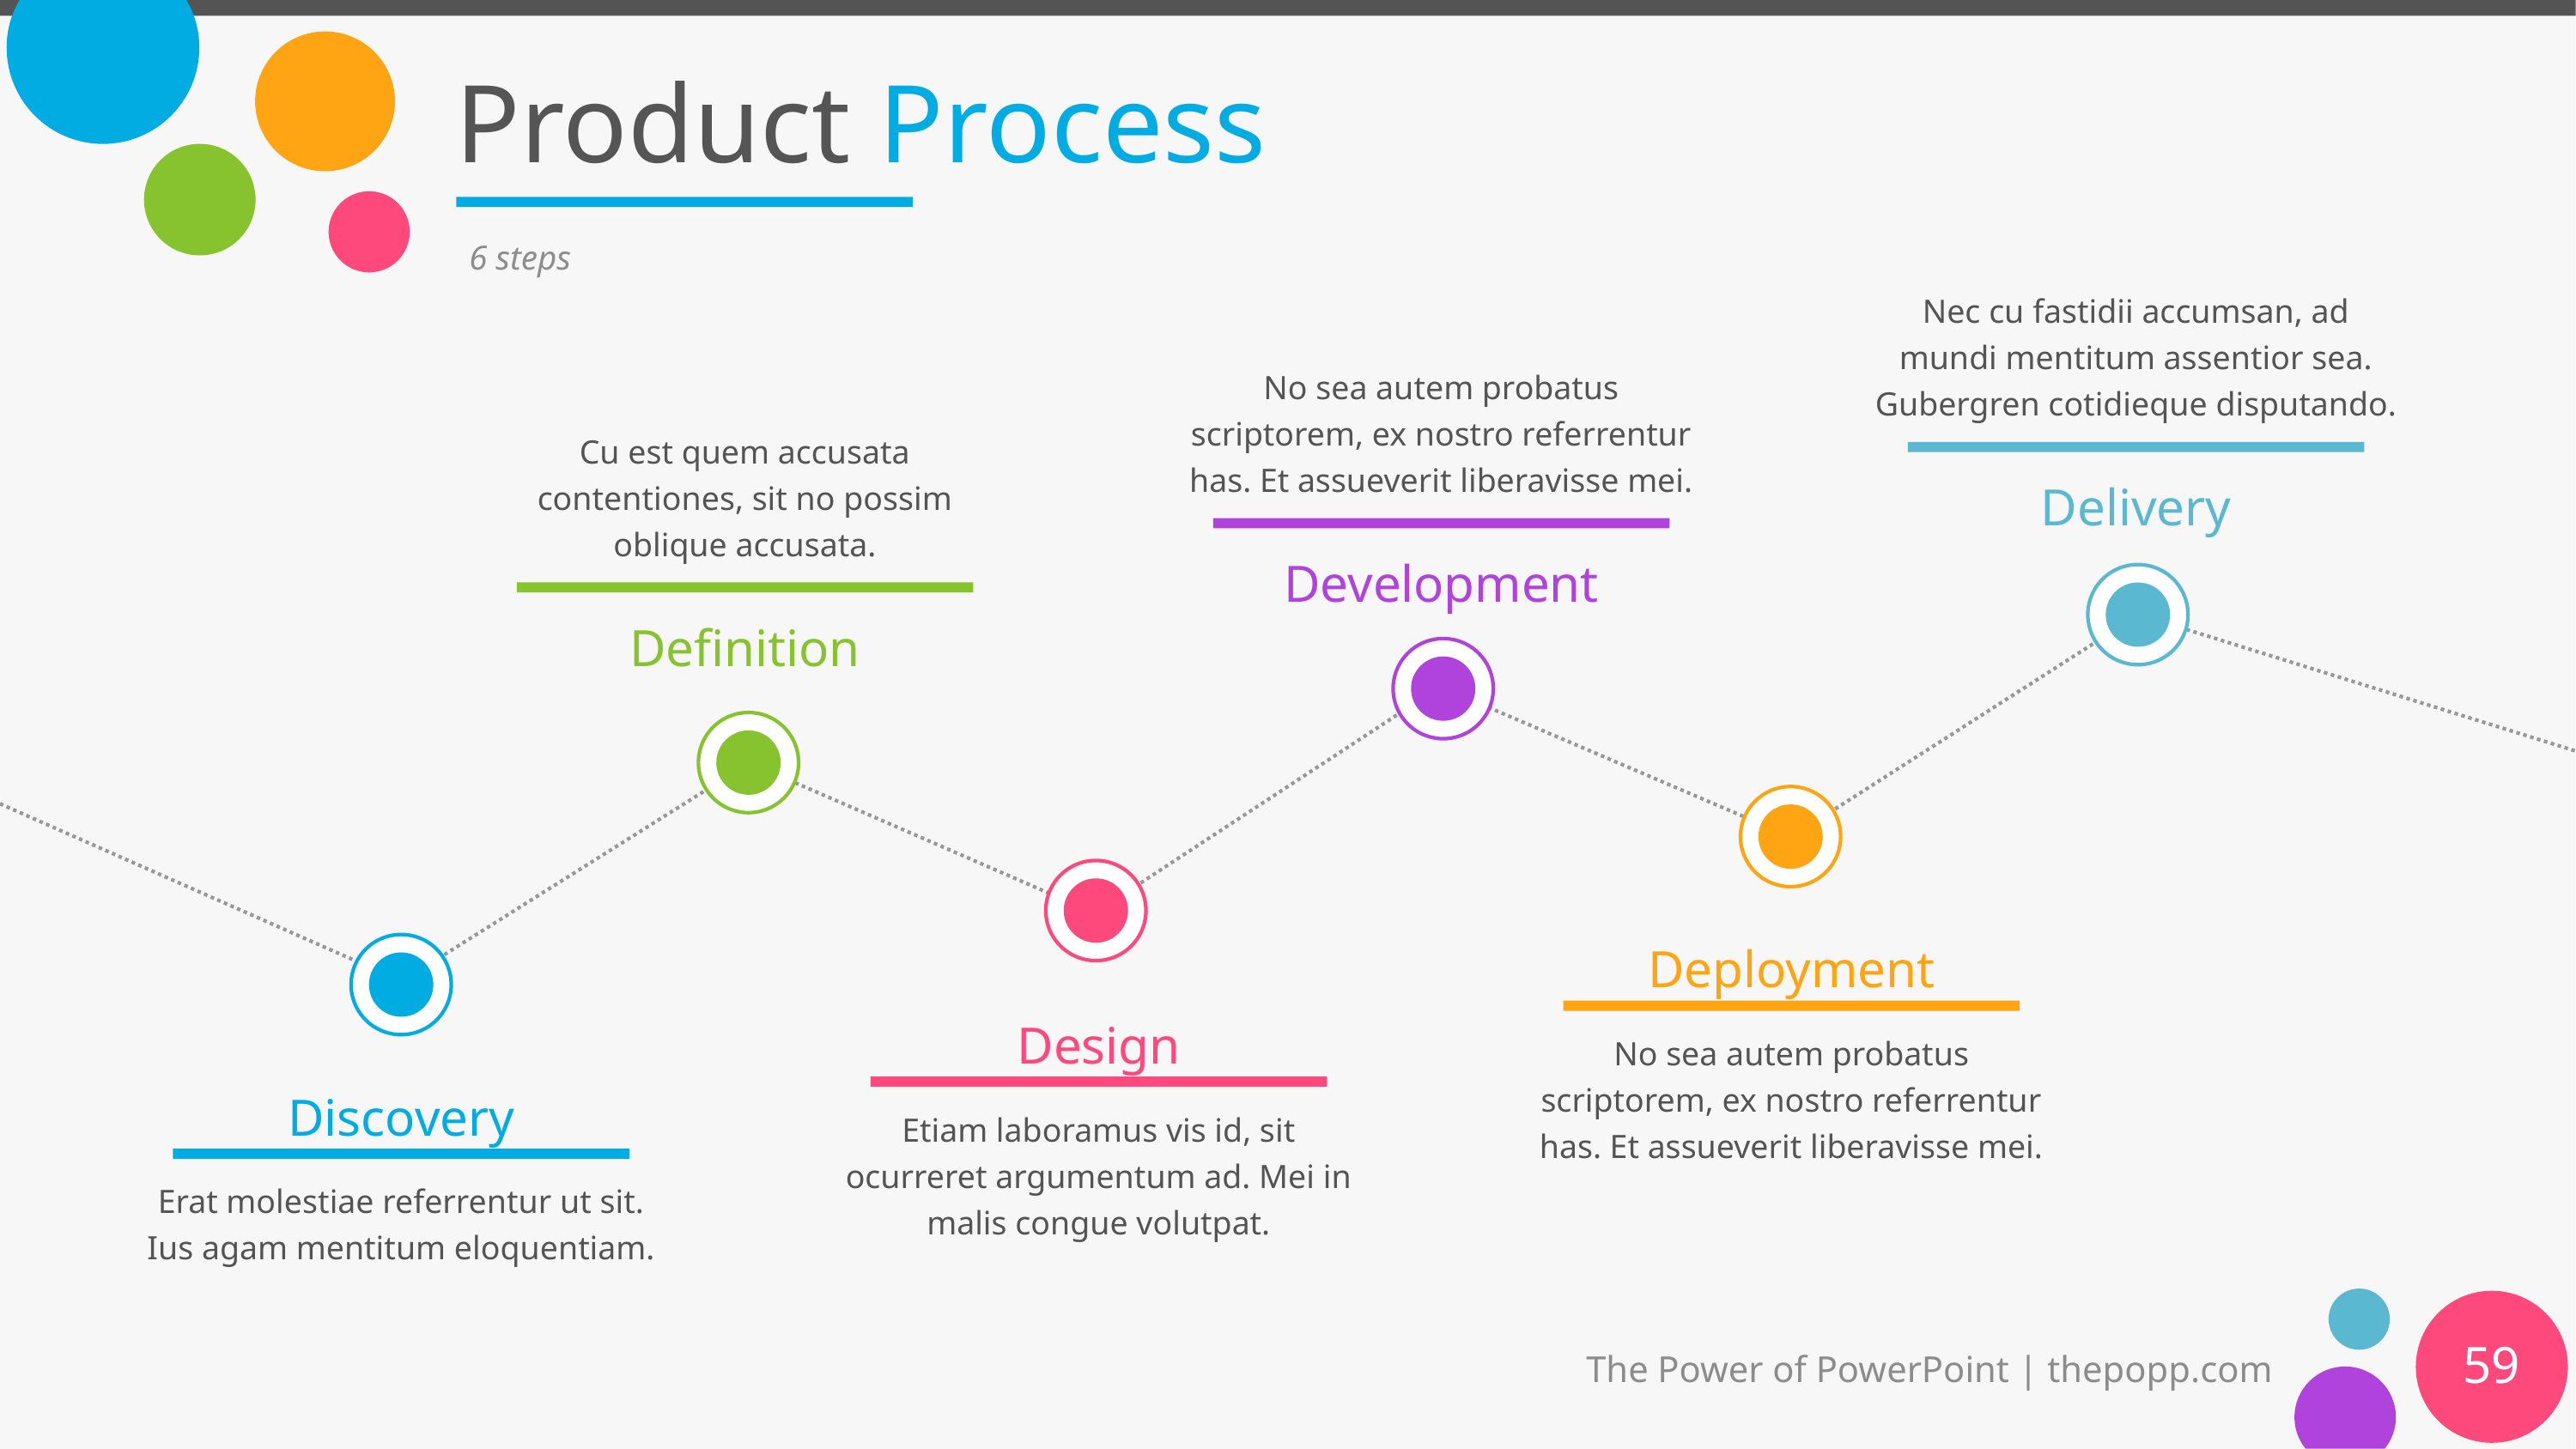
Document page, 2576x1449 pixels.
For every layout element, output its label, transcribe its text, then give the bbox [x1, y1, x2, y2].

list 6 steps [446, 217, 1823, 288]
list Erat molestiae referrentur ut sit. Ius agam mentitum eloquentiam. [115, 1162, 687, 1335]
footer The Power of PowerPoint | thepopp.com [1479, 1332, 2296, 1410]
list Definition [460, 586, 1030, 688]
list Discovery [117, 1056, 686, 1158]
list Development [1157, 522, 1726, 624]
list No sea autem probatus scriptorem, ex nostro referrentur has. Et assueverit liberavisse mei. [1155, 337, 1728, 511]
list No sea autem probatus scriptorem, ex nostro referrentur has. Et assueverit liberavisse mei. [1505, 1014, 2077, 1187]
list Design [814, 984, 1383, 1086]
list Etiam laboramus vis id, sit ocurreret argumentum ad. Mei in malis congue volutpat. [812, 1090, 1385, 1263]
title Product Process [433, 34, 2454, 204]
slide_number 59 [2415, 1328, 2568, 1406]
list Delivery [1851, 446, 2421, 548]
list Nec cu fastidii accumsan, ad mundi mentitum assentior sea. Gubergren cotidieque disputando. [1850, 262, 2422, 434]
list Deployment [1507, 907, 2076, 1009]
list Cu est quem accusata contentiones, sit no possim oblique accusata. [459, 402, 1031, 575]
